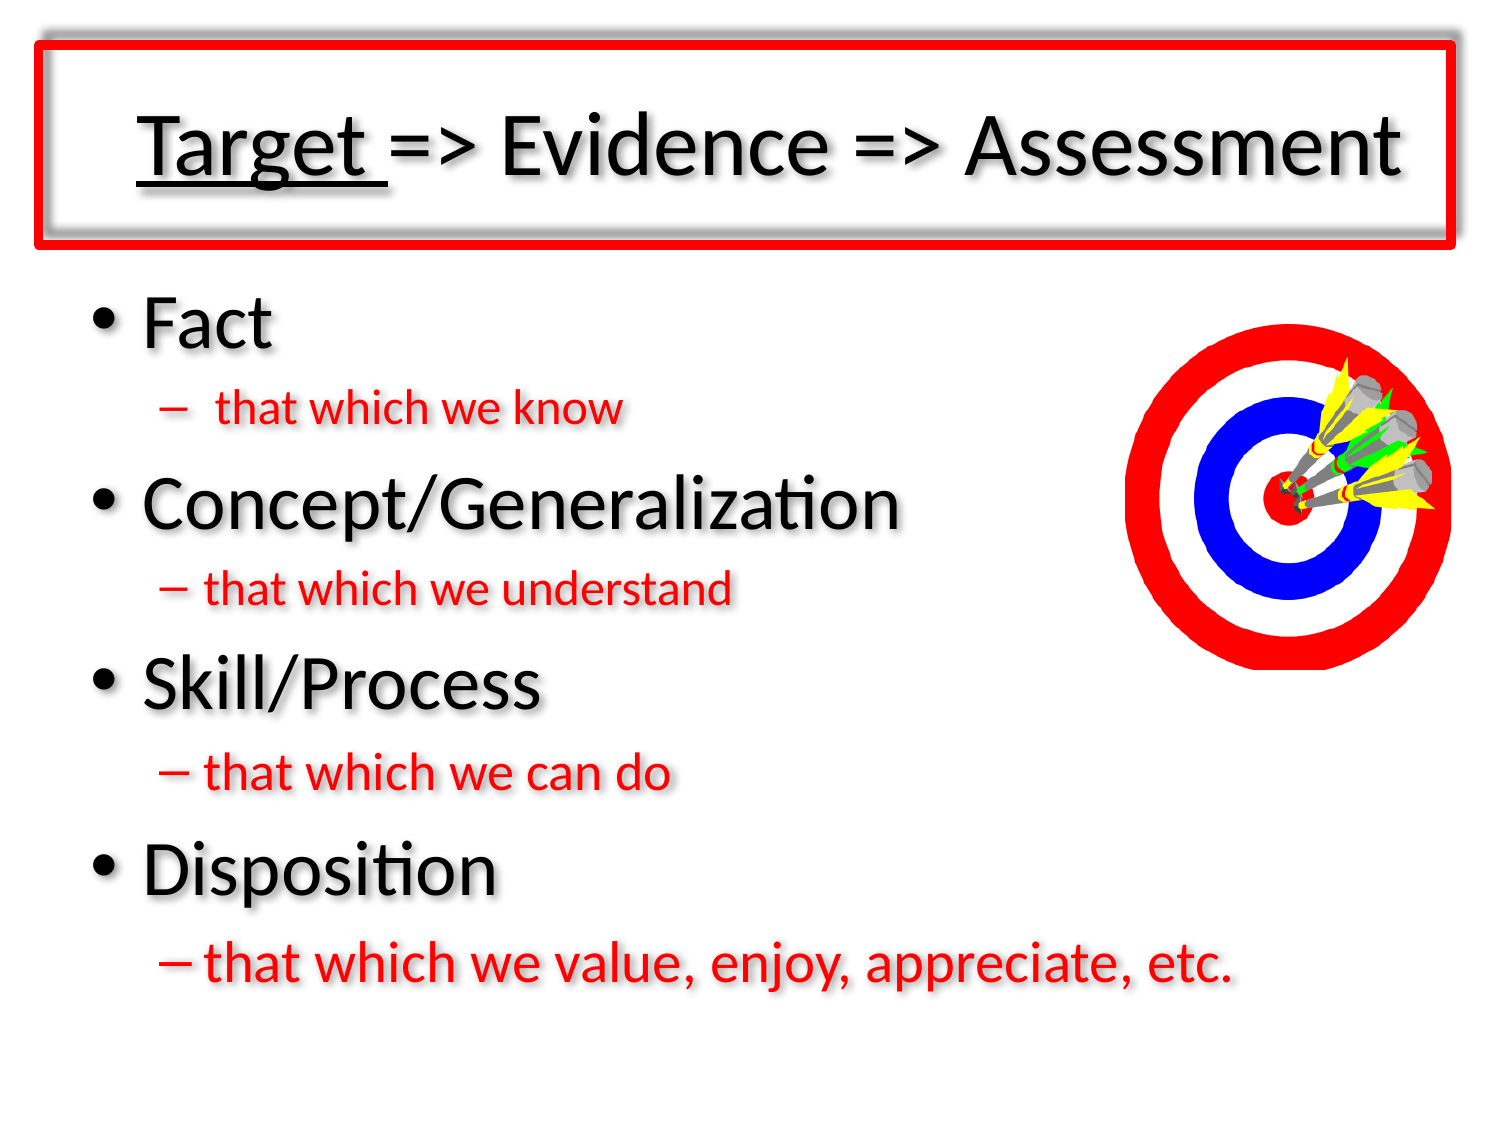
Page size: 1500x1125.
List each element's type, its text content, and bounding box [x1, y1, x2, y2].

text_box [38, 44, 1452, 246]
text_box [1124, 324, 1452, 671]
list Fact that which we know Concept/Generalization that which we understand Skill/Process that which we can do Disposition that which we value, enjoy, appreciate, etc. [75, 262, 1425, 1005]
